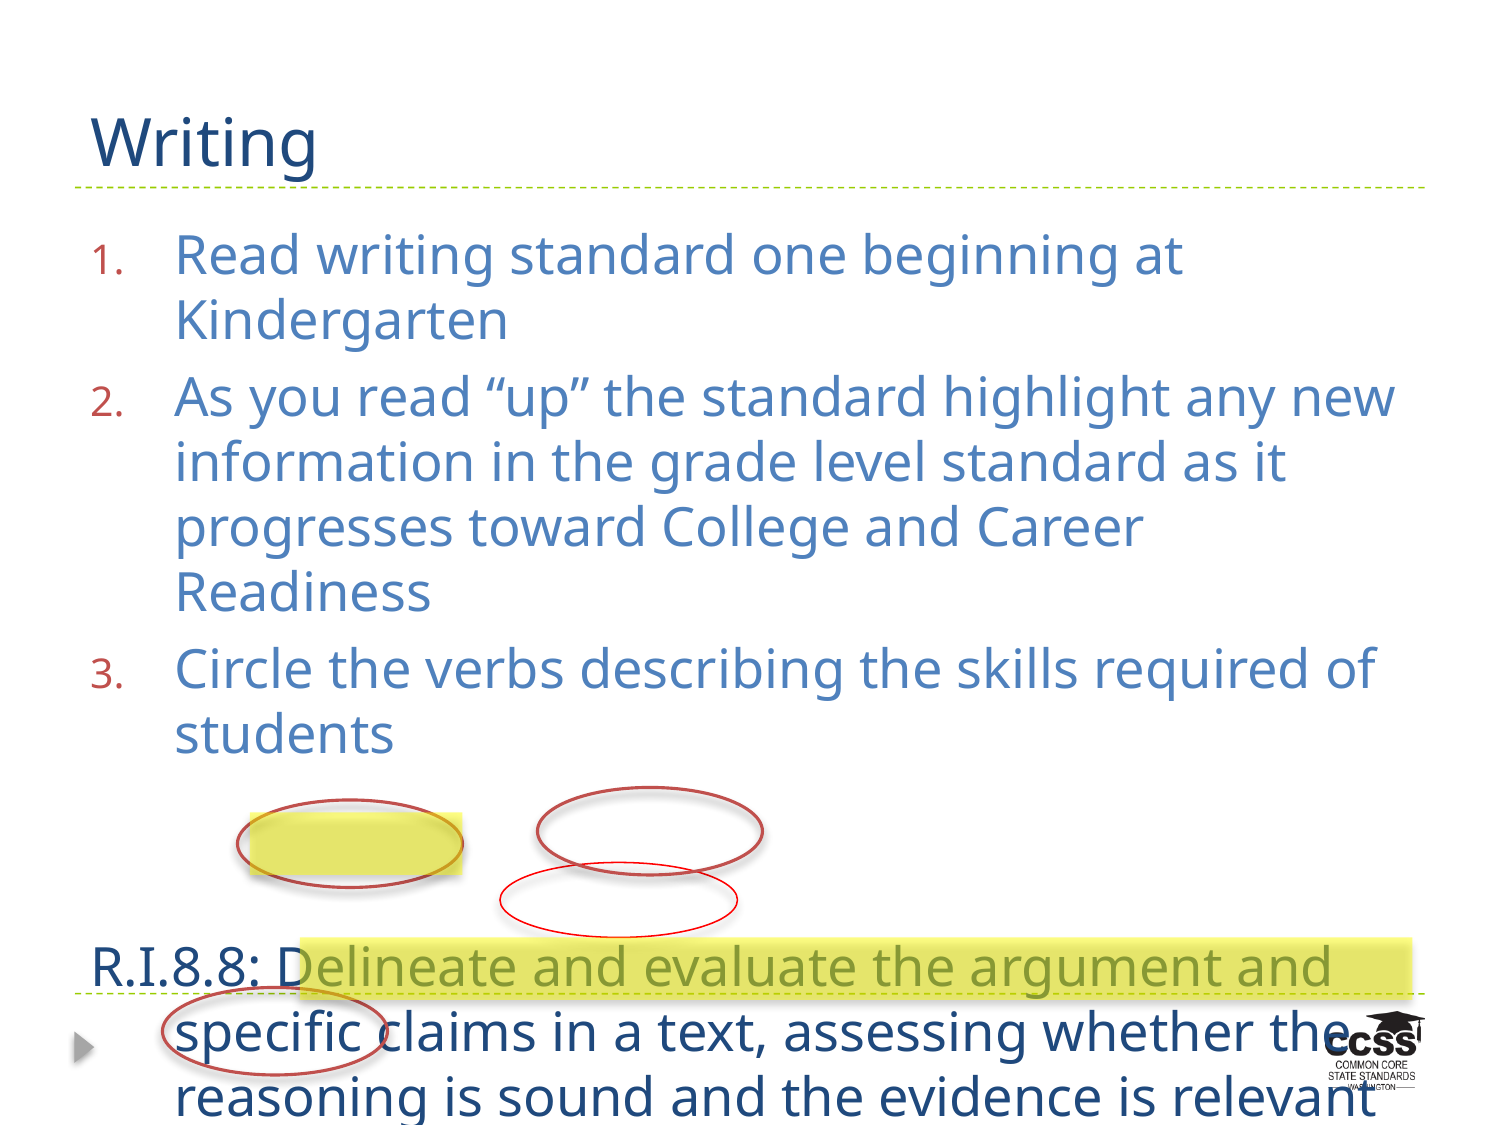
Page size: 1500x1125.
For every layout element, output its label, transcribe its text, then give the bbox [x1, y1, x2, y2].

text_box [1102, 152, 1133, 213]
text_box [161, 986, 389, 1076]
text_box [249, 812, 463, 876]
picture [1325, 1023, 1425, 1090]
title Writing [75, 24, 1425, 188]
list Read writing standard one beginning at Kindergarten As you read “up” the standard highlight any new information in the grade level standard as it progresses toward College and Career Readiness Circle the verbs describing the skills required of students R.I.8.8: Delineate and evaluate the argument and specific claims in a text, assessing whether the reasoning is sound and the evidence is relevant and sufficient; recognize when irrelevant evidence is introduced. [75, 212, 1425, 1023]
text_box [299, 937, 1413, 1001]
text_box [499, 868, 739, 937]
text_box [536, 786, 764, 876]
text_box [236, 828, 243, 859]
text_box [270, 799, 430, 812]
